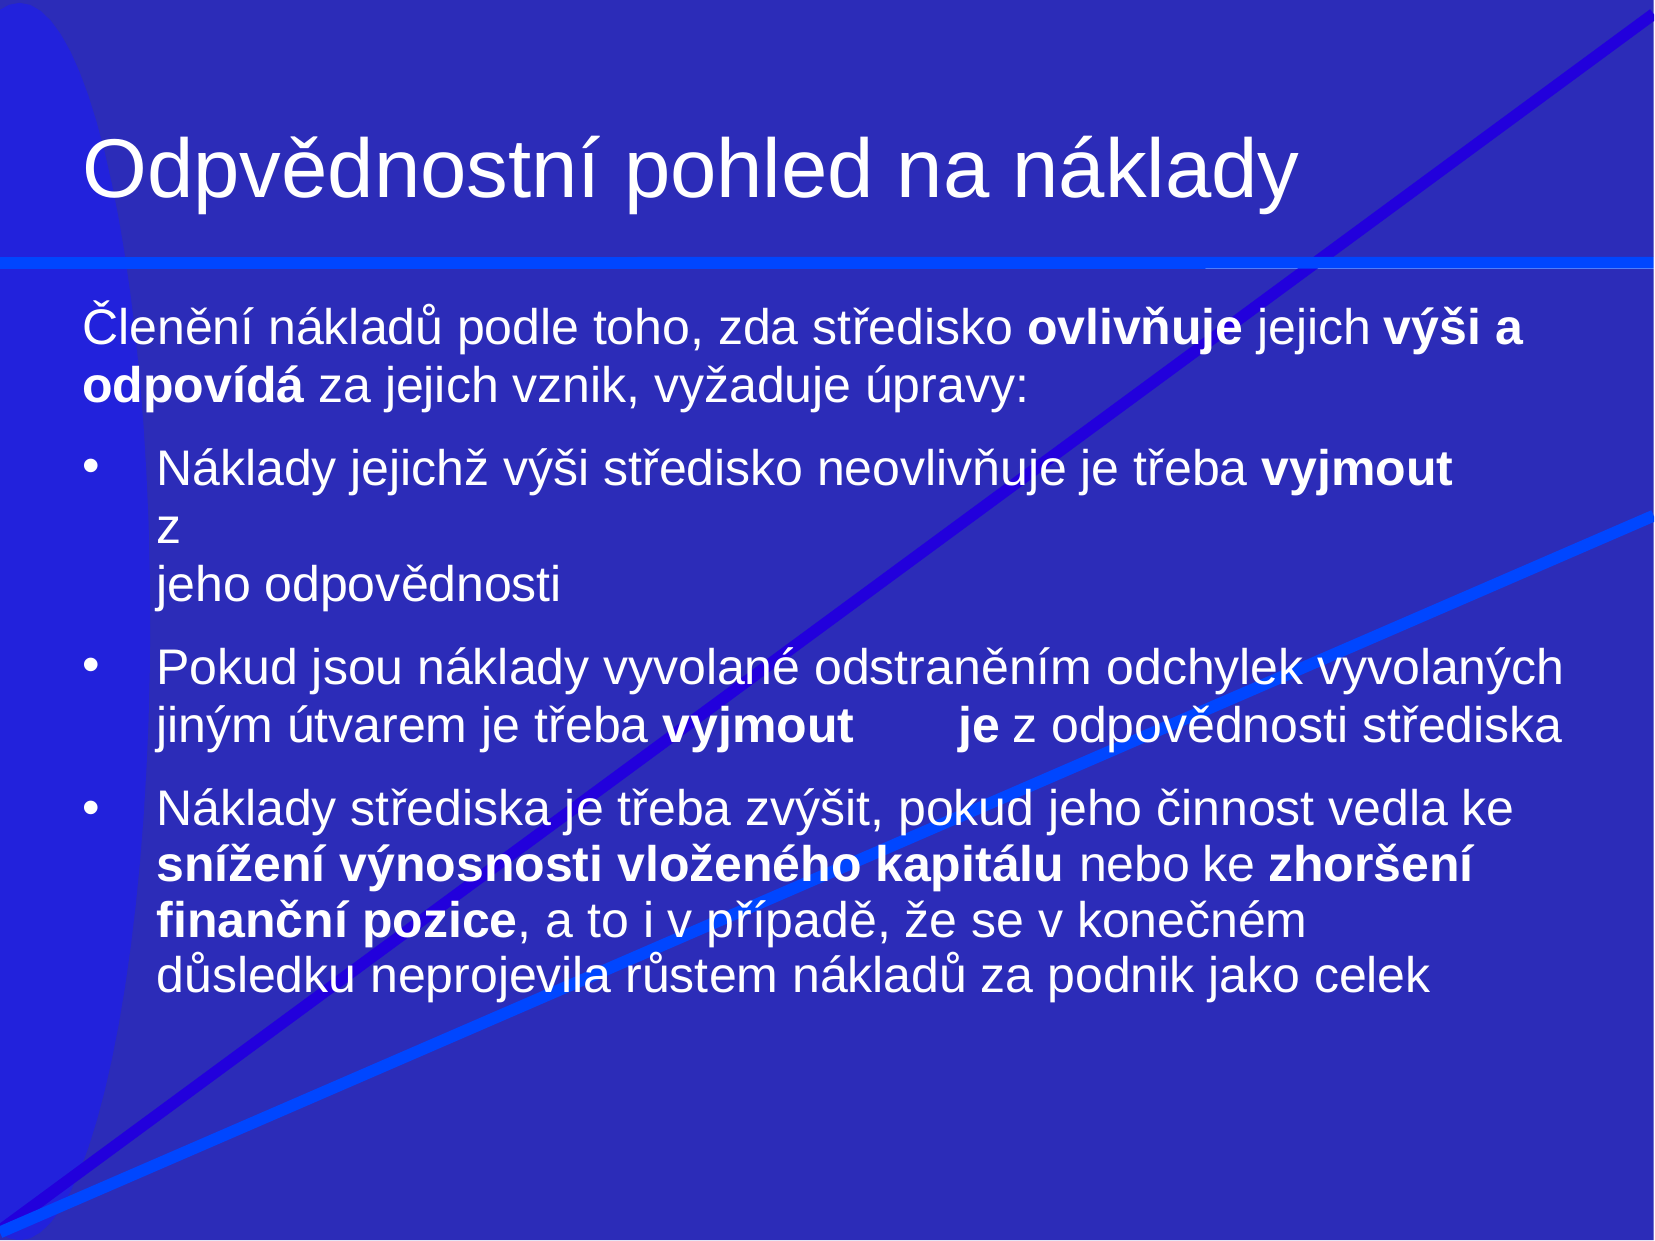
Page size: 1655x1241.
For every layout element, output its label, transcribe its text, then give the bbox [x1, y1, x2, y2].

title Odpvědnostní pohled na náklady [80, 67, 1574, 321]
text_box Členění nákladů podle toho, zda středisko ovlivňuje jejich výši a odpovídá za jejich vznik, vyžaduje úpravy: Náklady jejichž výši středisko neovlivňuje je třeba vyjmout z jeho odpovědnosti Pokud jsou náklady vyvolané odstraněním odchylek vyvolaných jiným útvarem je třeba vyjmout je z odpovědnosti střediska Náklady střediska je třeba zvýšit, pokud jeho činnost vedla ke snížení výnosnosti vloženého kapitálu nebo ke zhoršení finanční pozice, a to i v případě, že se v konečném důsledku neprojevila růstem nákladů za podnik jako celek [80, 296, 1569, 1005]
